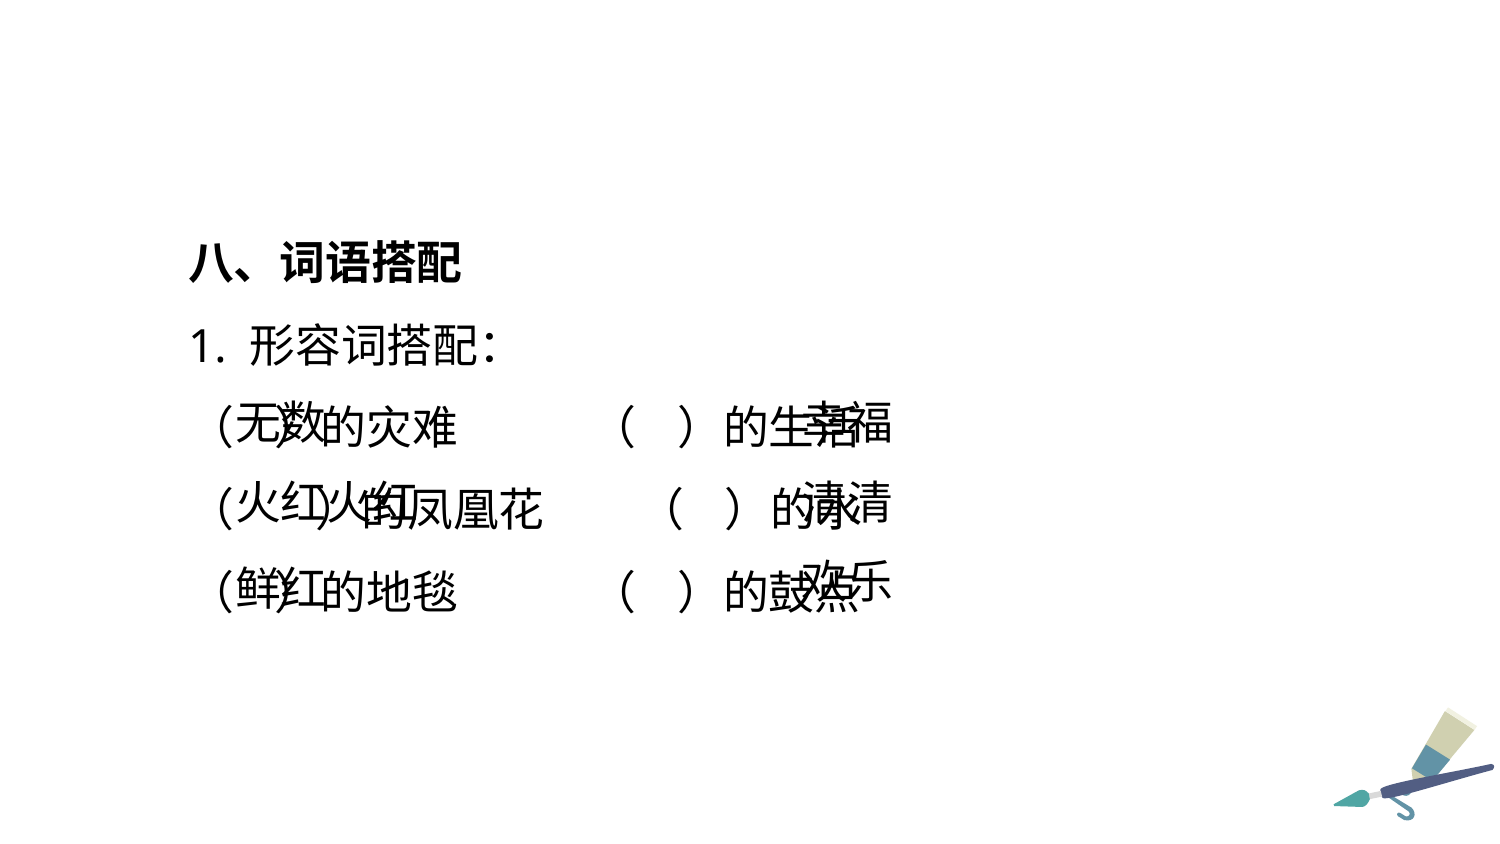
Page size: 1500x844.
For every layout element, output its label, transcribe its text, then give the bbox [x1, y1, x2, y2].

text_box 无数 [220, 386, 342, 457]
text_box 清清 [786, 465, 908, 536]
text_box 幸福 [786, 386, 908, 457]
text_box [1358, 708, 1481, 844]
text_box 欢乐 [786, 545, 908, 616]
text_box 火红火红 [220, 466, 434, 537]
text_box 八、词语搭配 1. 形容词搭配： （ ）的灾难 （ ）的生活 （ ）的凤凰花 （ ）的水 （ ）的地毯 （ ）的鼓点 [173, 198, 1500, 626]
text_box 鲜红 [220, 551, 342, 622]
